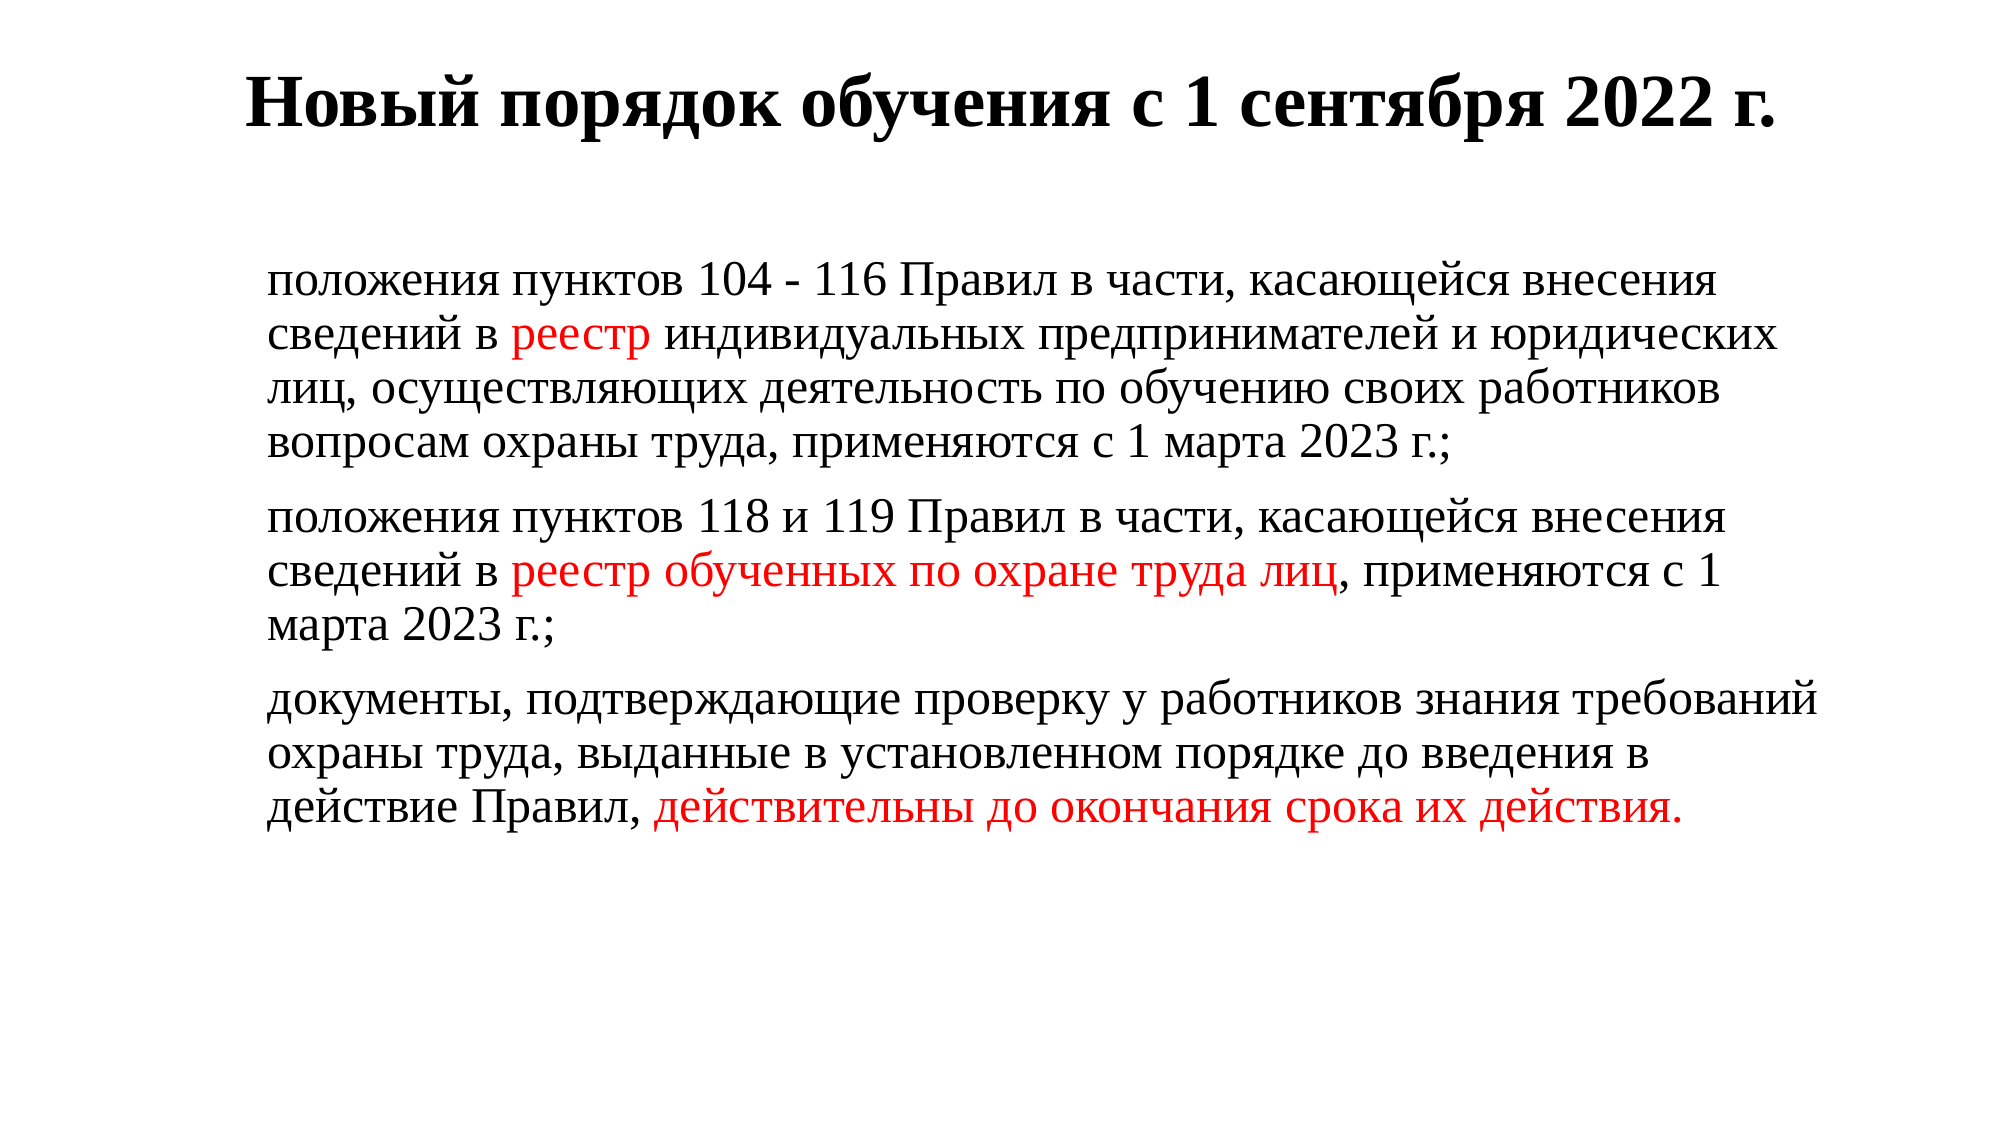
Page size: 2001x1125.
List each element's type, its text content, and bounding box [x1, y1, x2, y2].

list положения пунктов 104 - 116 Правил в части, касающейся внесения сведений в реестр индивидуальных предпринимателей и юридических лиц, осуществляющих деятельность по обучению своих работников вопросам охраны труда, применяются с 1 марта 2023 г.; положения пунктов 118 и 119 Правил в части, касающейся внесения сведений в реестр обученных по охране труда лиц, применяются с 1 марта 2023 г.; документы, подтверждающие проверку у работников знания требований охраны труда, выданные в установленном порядке до введения в действие Правил, действительны до окончания срока их действия. [252, 244, 1849, 932]
title Новый порядок обучения с 1 сентября 2022 г. [229, 54, 1875, 149]
